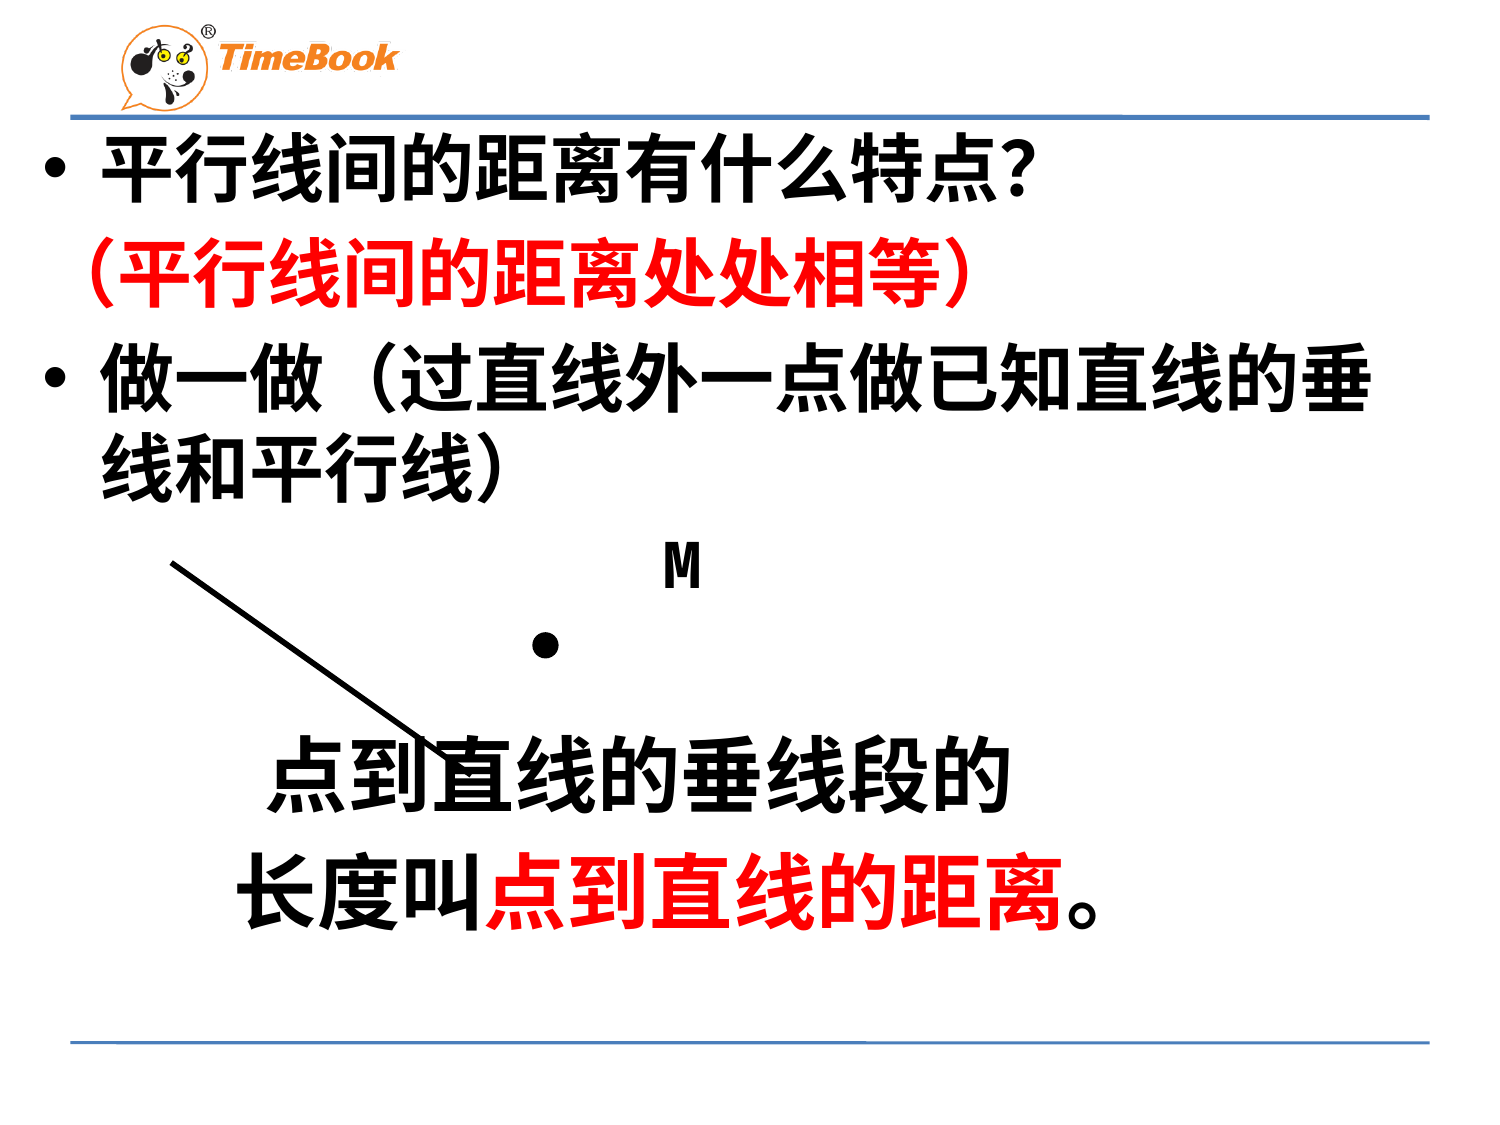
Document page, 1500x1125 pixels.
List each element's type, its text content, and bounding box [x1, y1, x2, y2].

list 平行线间的距离有什么特点？ （平行线间的距离处处相等） 做一做（过直线外一点做已知直线的垂线和平行线） M 点到直线的垂线段的 长度叫点到直线的距离。 [28, 113, 1454, 1118]
text_box [533, 632, 558, 658]
picture [118, 22, 408, 113]
